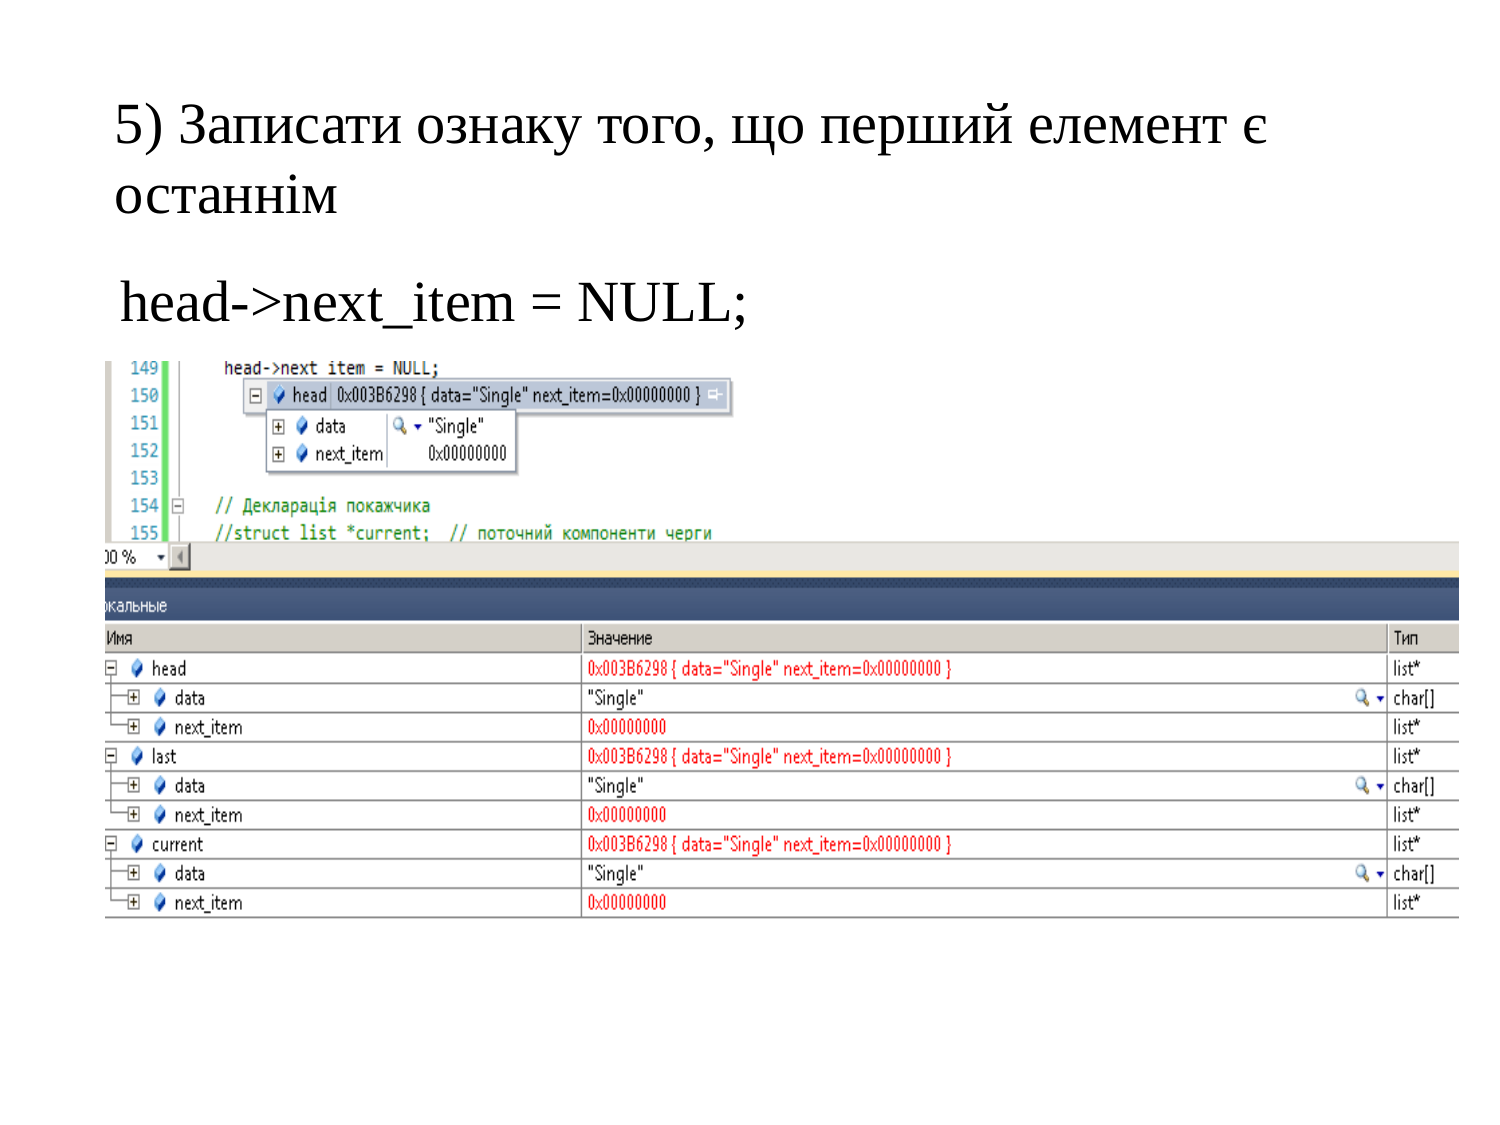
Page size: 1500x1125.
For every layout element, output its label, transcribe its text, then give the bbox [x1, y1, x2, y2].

text_box 5) Записати ознаку того, що перший елемент є останнім [100, 78, 1436, 233]
picture [105, 361, 1460, 953]
text_box head->next_item = NULL; [105, 255, 765, 341]
